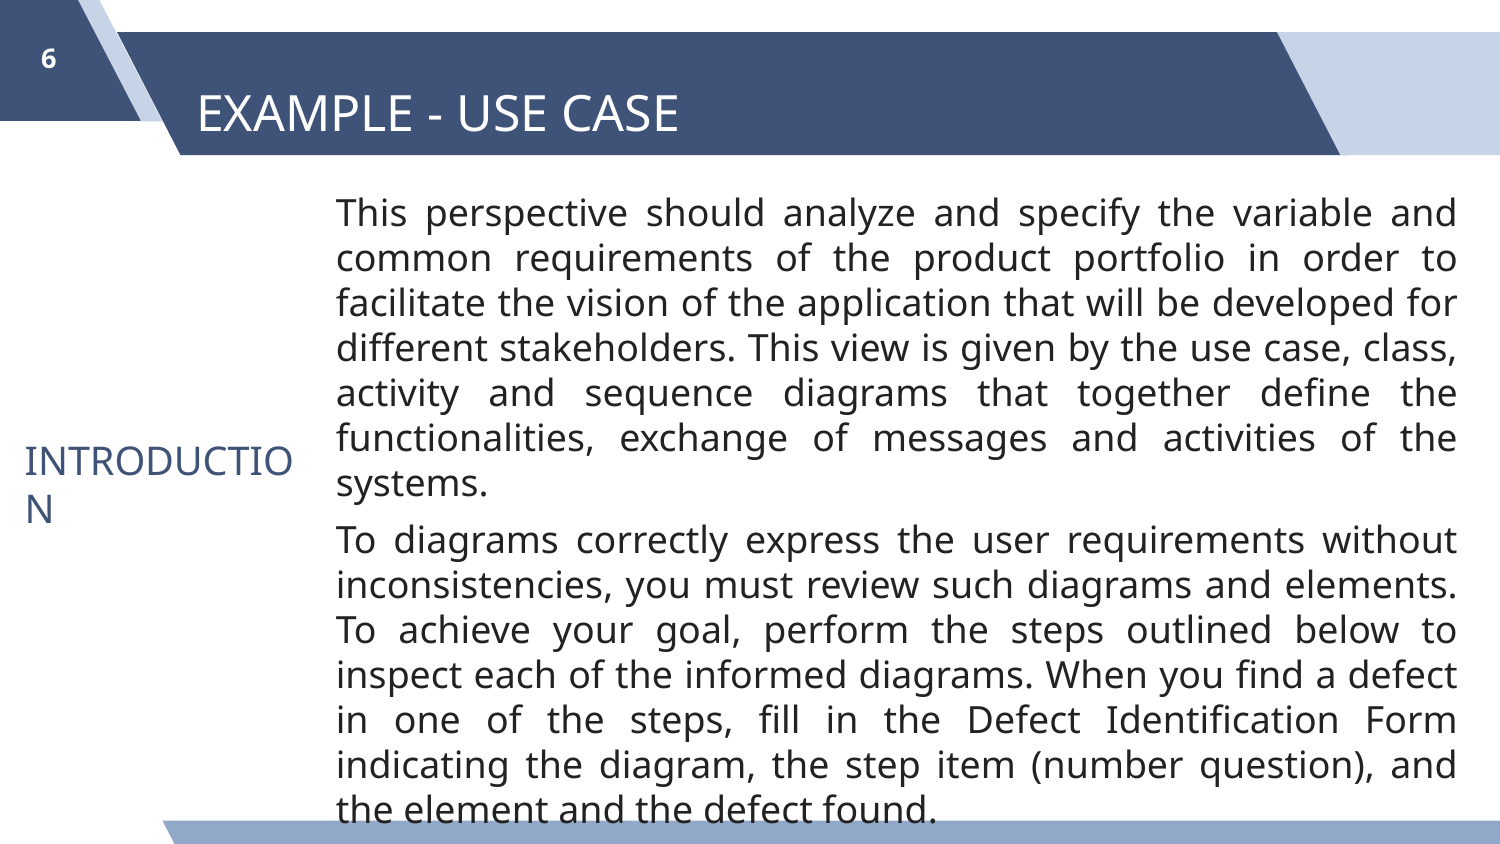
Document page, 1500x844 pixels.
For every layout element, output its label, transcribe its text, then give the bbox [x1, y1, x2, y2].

slide_number ‹#› [0, 0, 98, 121]
list INTRODUCTION [9, 202, 320, 765]
title EXAMPLE - USE CASE [181, 45, 1285, 169]
list This perspective should analyze and specify the variable and common requirements of the product portfolio in order to facilitate the vision of the application that will be developed for different stakeholders. This view is given by the use case, class, activity and sequence diagrams that together define the functionalities, exchange of messages and activities of the systems. To diagrams correctly express the user requirements without inconsistencies, you must review such diagrams and elements. To achieve your goal, perform the steps outlined below to inspect each of the informed diagrams. When you find a defect in one of the steps, fill in the Defect Identification Form indicating the diagram, the step item (number question), and the element and the defect found. [320, 173, 1474, 833]
